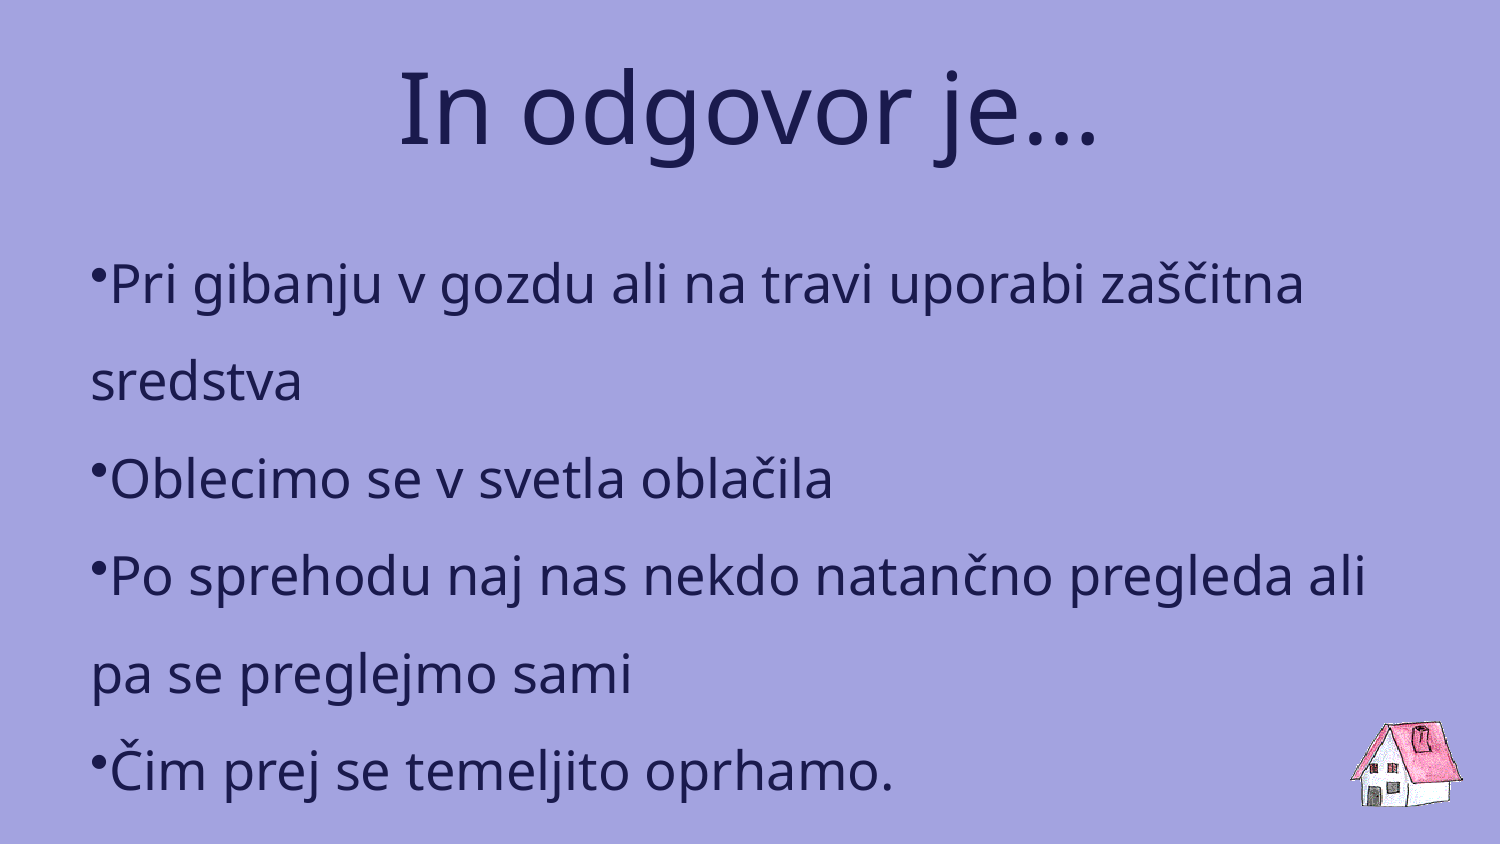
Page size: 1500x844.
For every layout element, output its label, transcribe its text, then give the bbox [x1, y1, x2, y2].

list Pri gibanju v gozdu ali na travi uporabi zaščitna sredstva Oblecimo se v svetla oblačila Po sprehodu naj nas nekdo natančno pregleda ali pa se preglejmo sami Čim prej se temeljito oprhamo. [74, 209, 1426, 704]
title In odgovor je… [74, 33, 1426, 175]
picture [1349, 721, 1463, 808]
